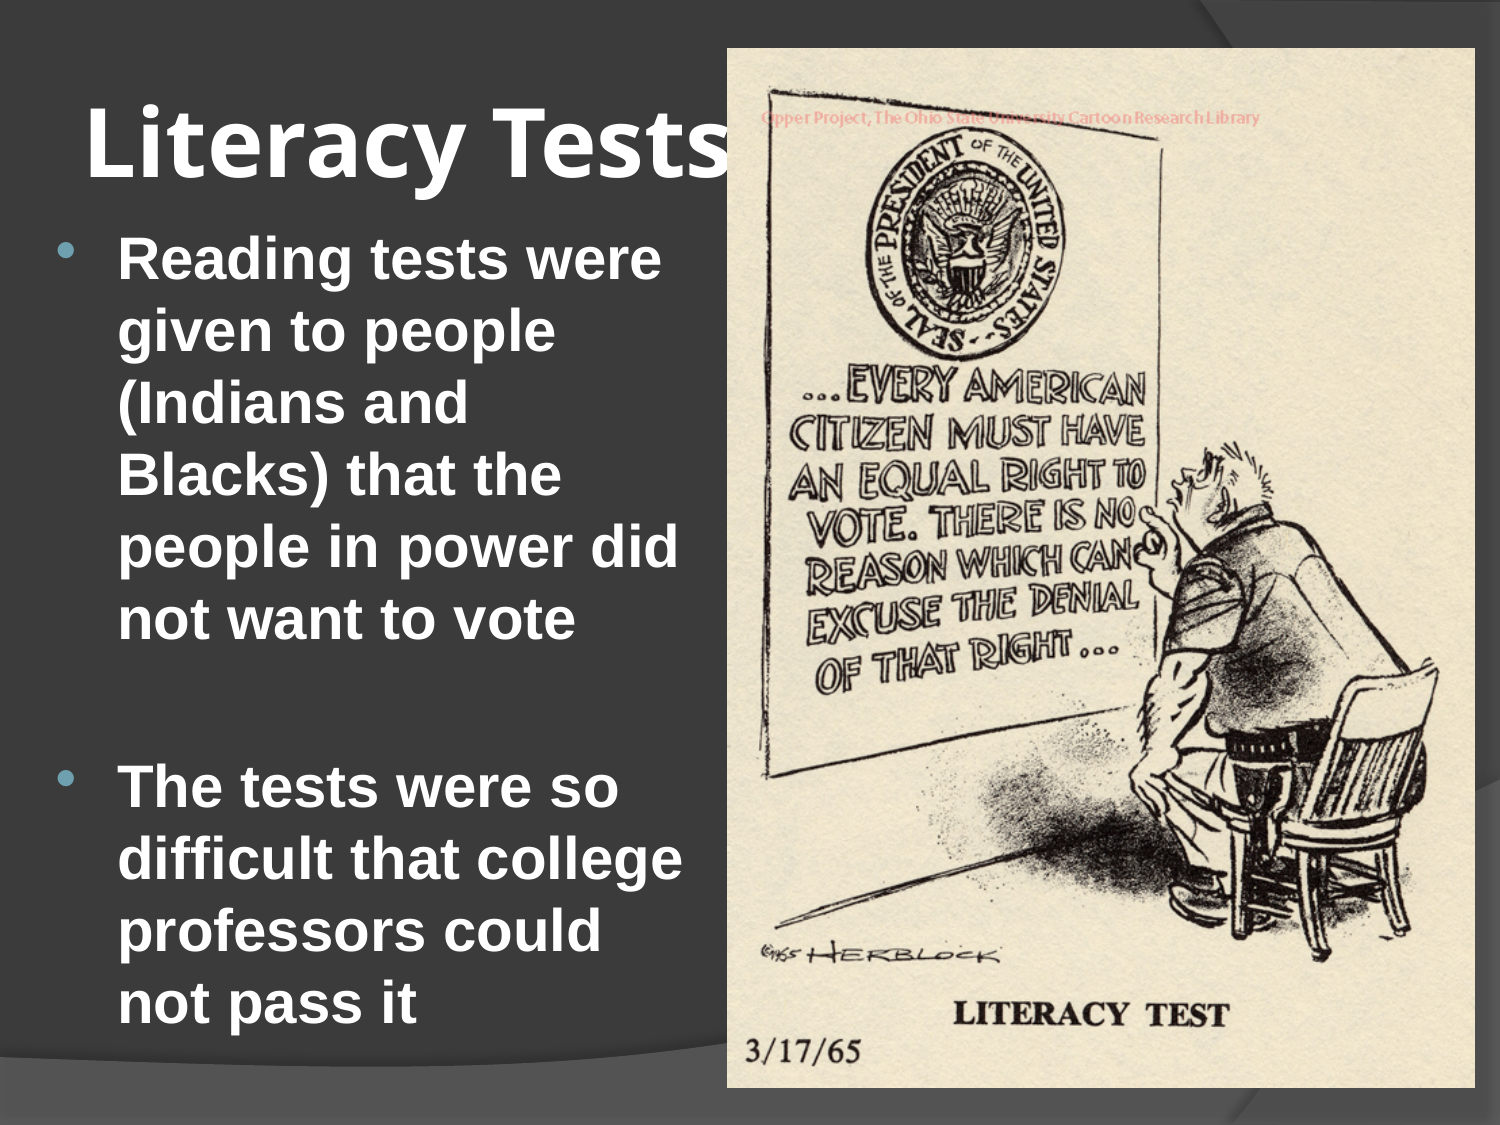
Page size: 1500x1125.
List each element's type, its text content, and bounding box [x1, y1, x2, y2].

title Literacy Tests [75, 45, 718, 233]
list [726, 48, 1476, 1088]
list Reading tests were given to people (Indians and Blacks) that the people in power did not want to vote The tests were so difficult that college professors could not pass it [37, 212, 700, 1100]
